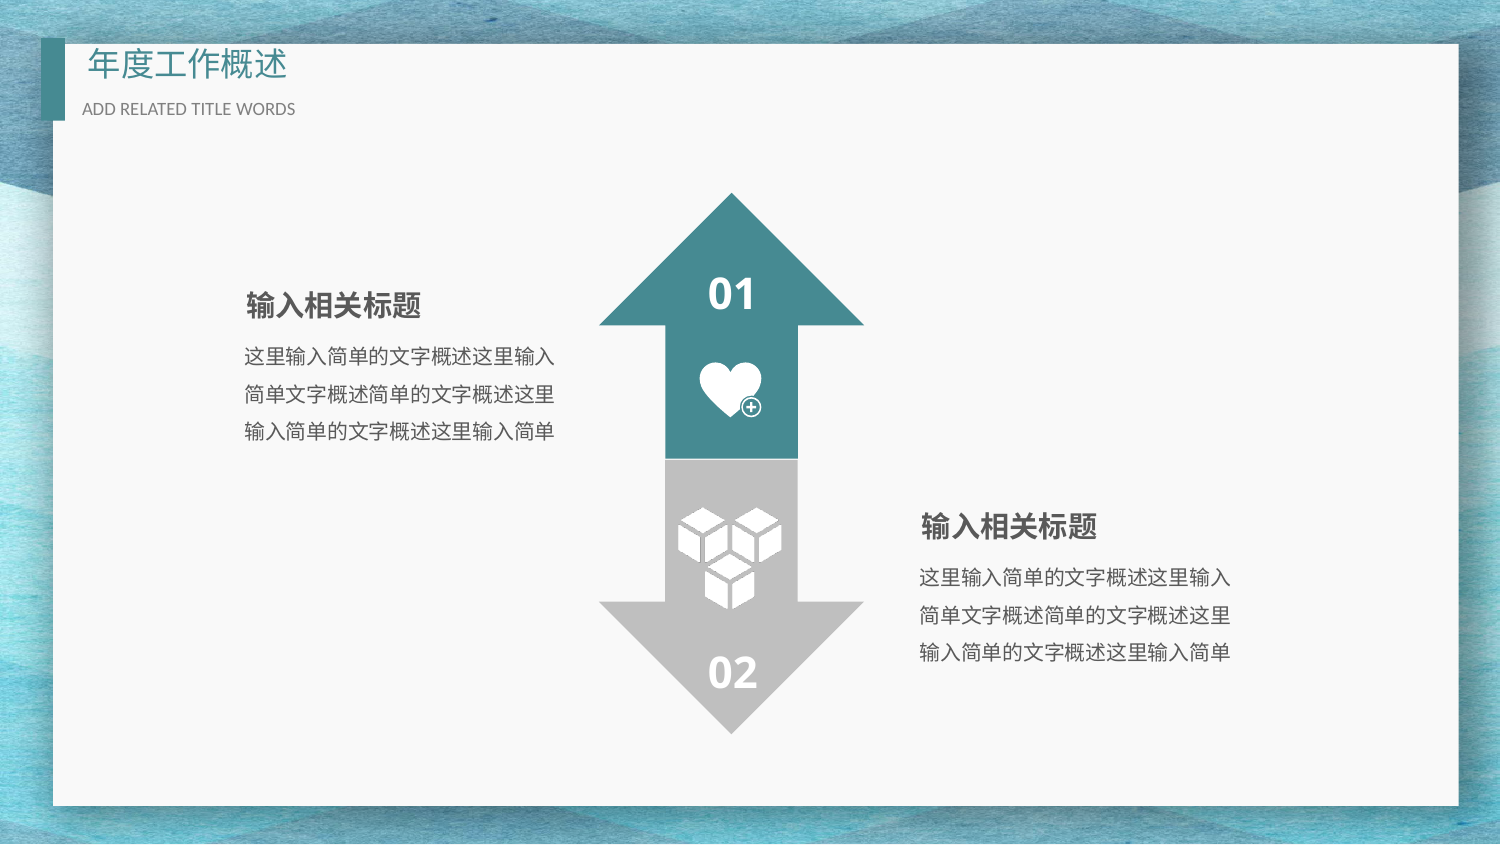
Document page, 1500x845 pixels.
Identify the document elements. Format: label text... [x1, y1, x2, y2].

text_box 年度工作概述 [76, 38, 378, 90]
text_box [701, 704, 762, 735]
text_box 这里输入简单的文字概述这里输入简单文字概述简单的文字概述这里输入简单的文字概述这里输入简单 [908, 546, 1256, 671]
text_box [717, 192, 746, 207]
text_box 输入相关标题 [235, 281, 484, 328]
picture [0, 0, 1500, 844]
text_box 01 [696, 207, 798, 324]
text_box [699, 362, 762, 418]
text_box ADD RELATED TITLE WORDS [70, 91, 406, 125]
text_box [598, 459, 865, 699]
text_box 02 [696, 639, 798, 704]
text_box [598, 228, 865, 459]
text_box 输入相关标题 [910, 502, 1159, 549]
text_box 这里输入简单的文字概述这里输入简单文字概述简单的文字概述这里输入简单的文字概述这里输入简单 [233, 325, 581, 450]
